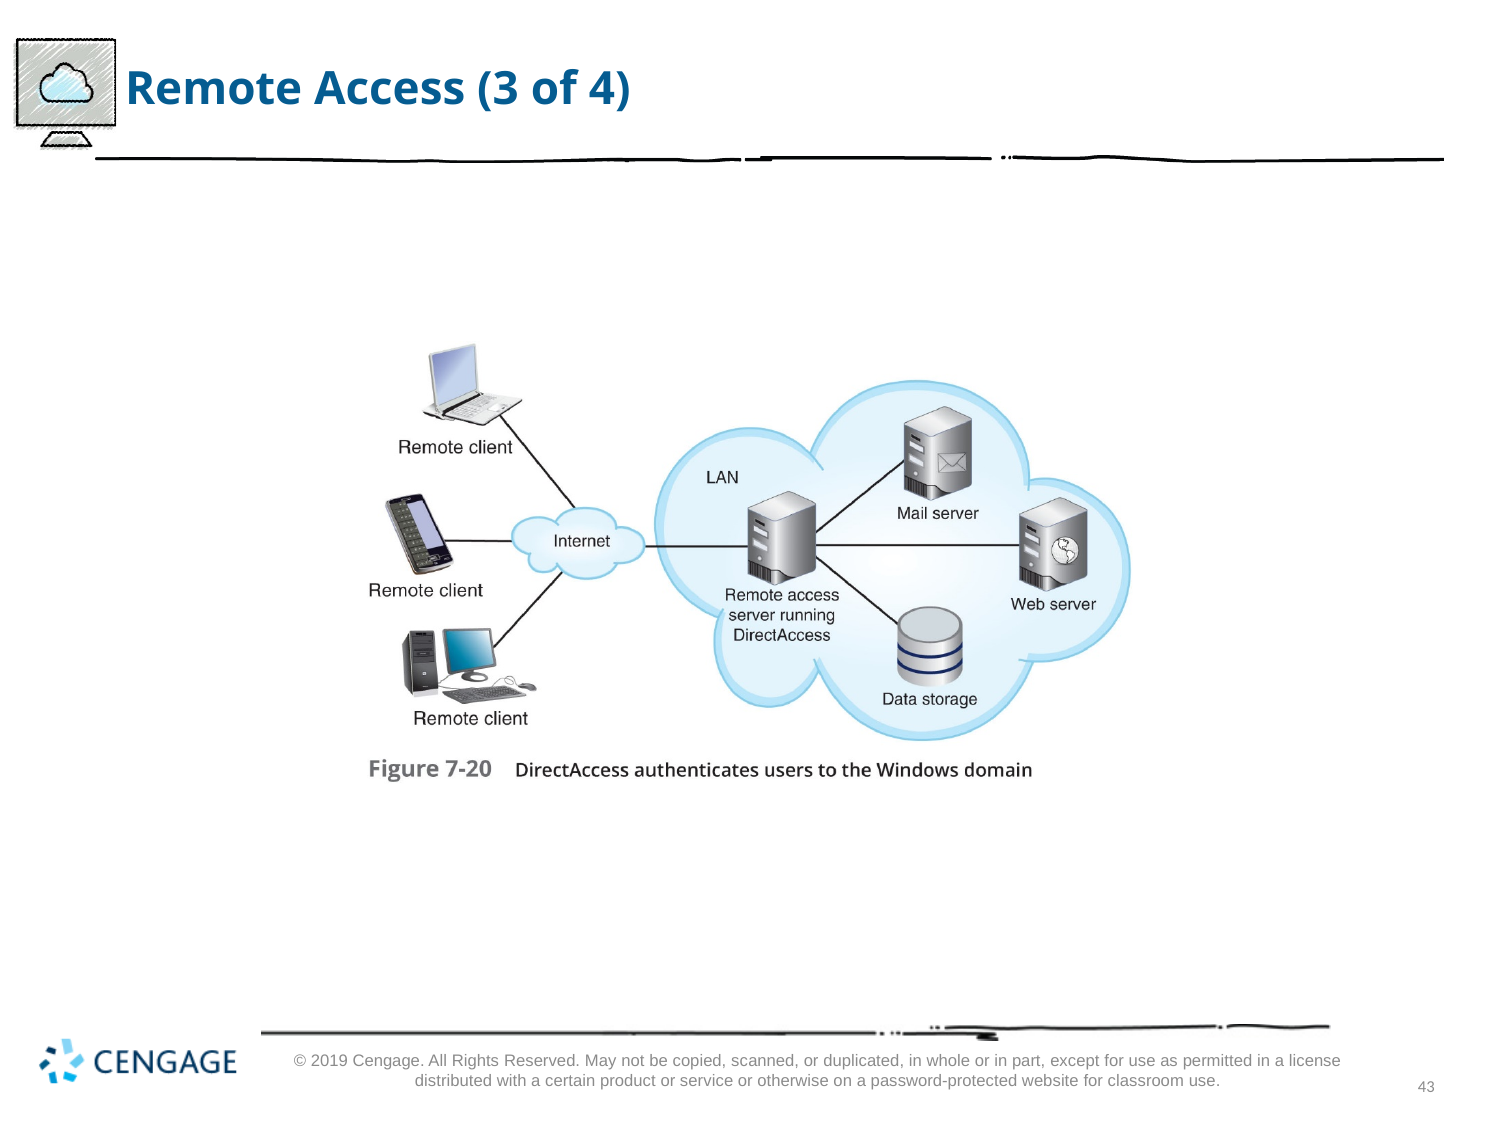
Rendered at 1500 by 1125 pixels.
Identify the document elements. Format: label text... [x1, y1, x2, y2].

picture [19, 1025, 249, 1096]
picture [13, 36, 117, 151]
picture [261, 1024, 1331, 1041]
title Remote Access (3 of 4) [125, 66, 1442, 116]
picture [95, 155, 1444, 163]
footer © 2019 Cengage. All Rights Reserved. May not be copied, scanned, or duplicated, in whole or in part, except for use as permitted in a license distributed with a certain product or service or otherwise on a password-protected website for classroom use. [262, 1050, 1375, 1091]
picture [367, 341, 1133, 784]
